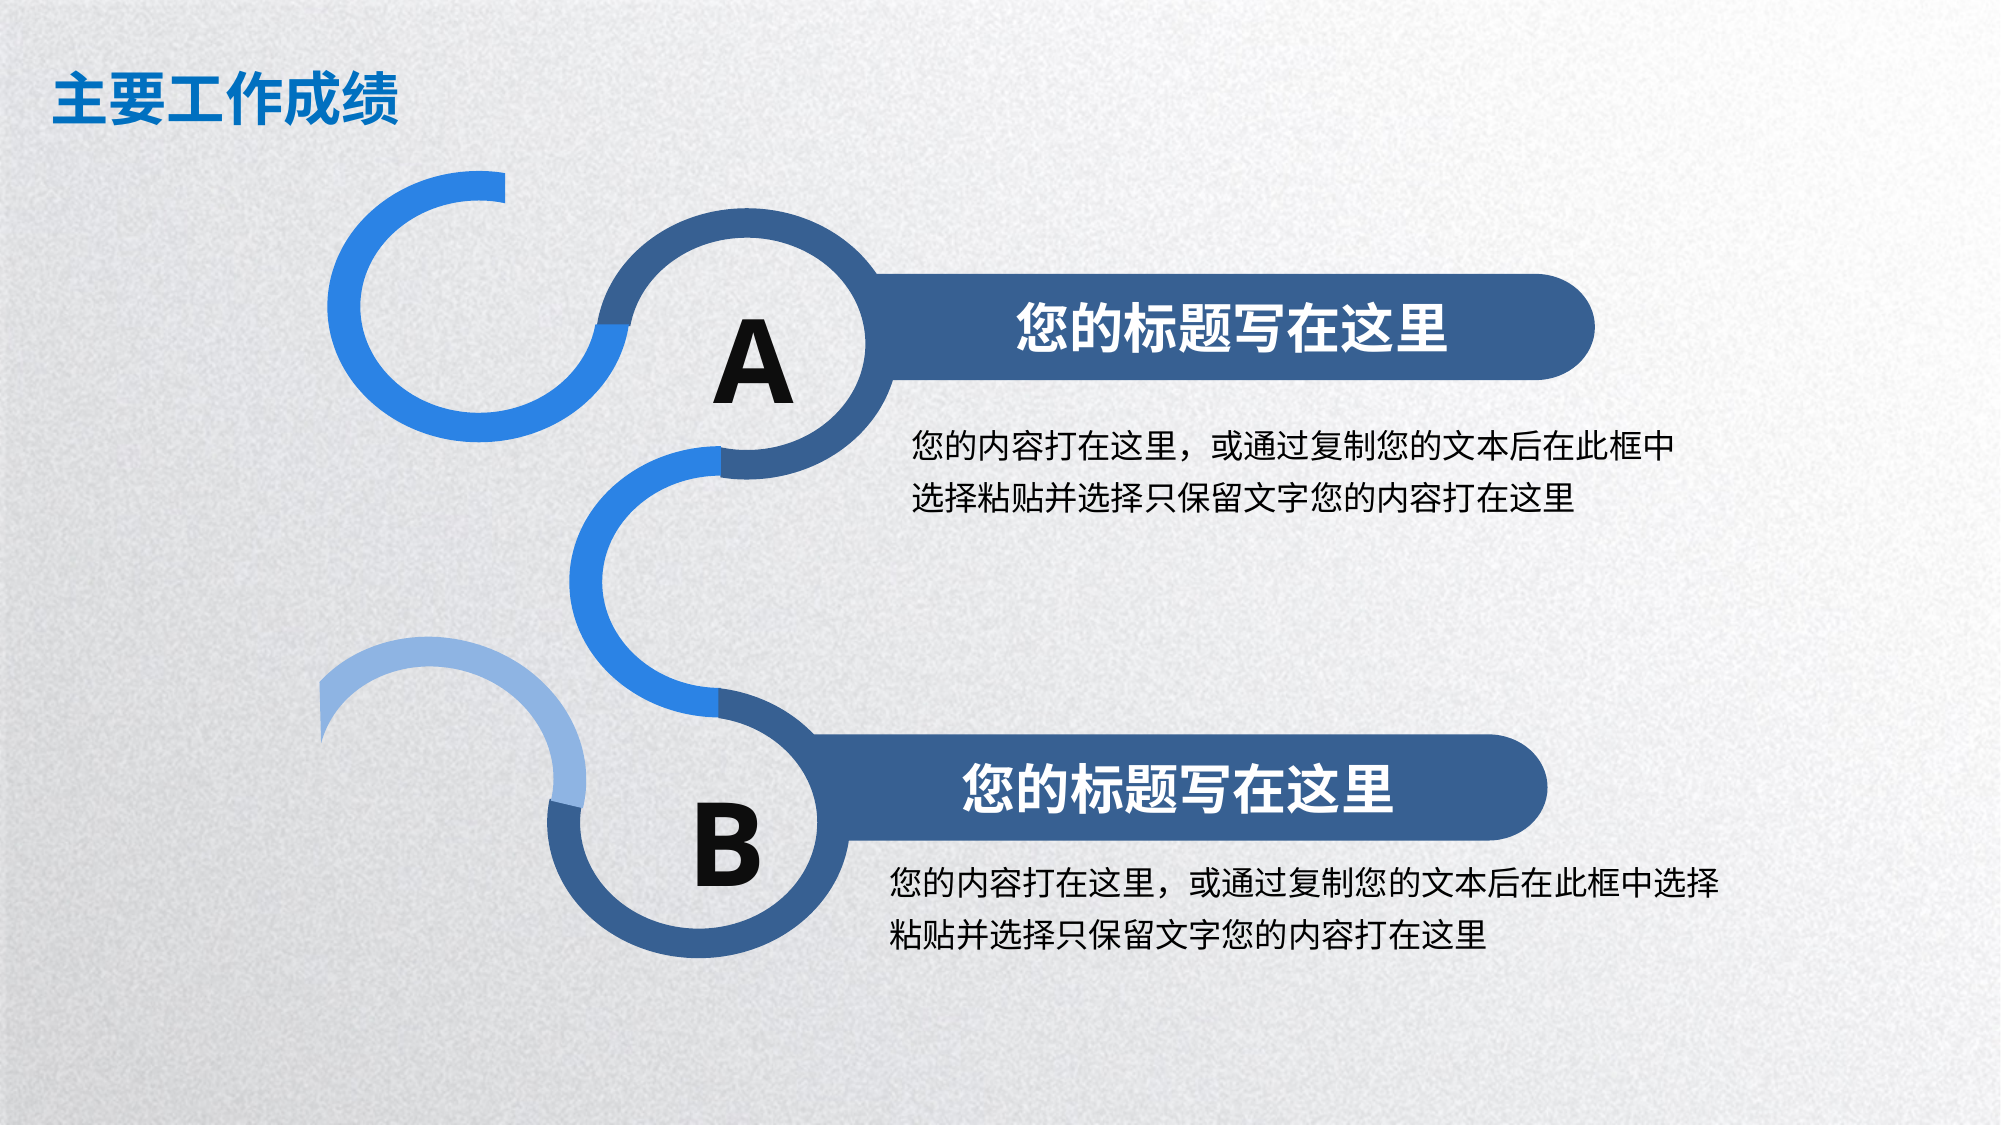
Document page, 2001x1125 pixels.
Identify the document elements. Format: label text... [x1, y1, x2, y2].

text_box [597, 208, 893, 480]
text_box 您的标题写在这里 [870, 273, 1595, 381]
text_box B [668, 760, 780, 920]
text_box 主要工作成绩 [35, 54, 591, 140]
text_box [319, 636, 587, 809]
text_box 您的标题写在这里 [809, 734, 1548, 841]
text_box A [694, 277, 806, 437]
text_box 您的内容打在这里，或通过复制您的文本后在此框中选择粘贴并选择只保留文字您的内容打在这里 [870, 840, 1743, 964]
text_box [327, 170, 629, 443]
picture [0, 0, 2001, 1125]
text_box [569, 446, 721, 718]
text_box 您的内容打在这里，或通过复制您的文本后在此框中选择粘贴并选择只保留文字您的内容打在这里 [892, 403, 1704, 527]
text_box [547, 688, 849, 959]
